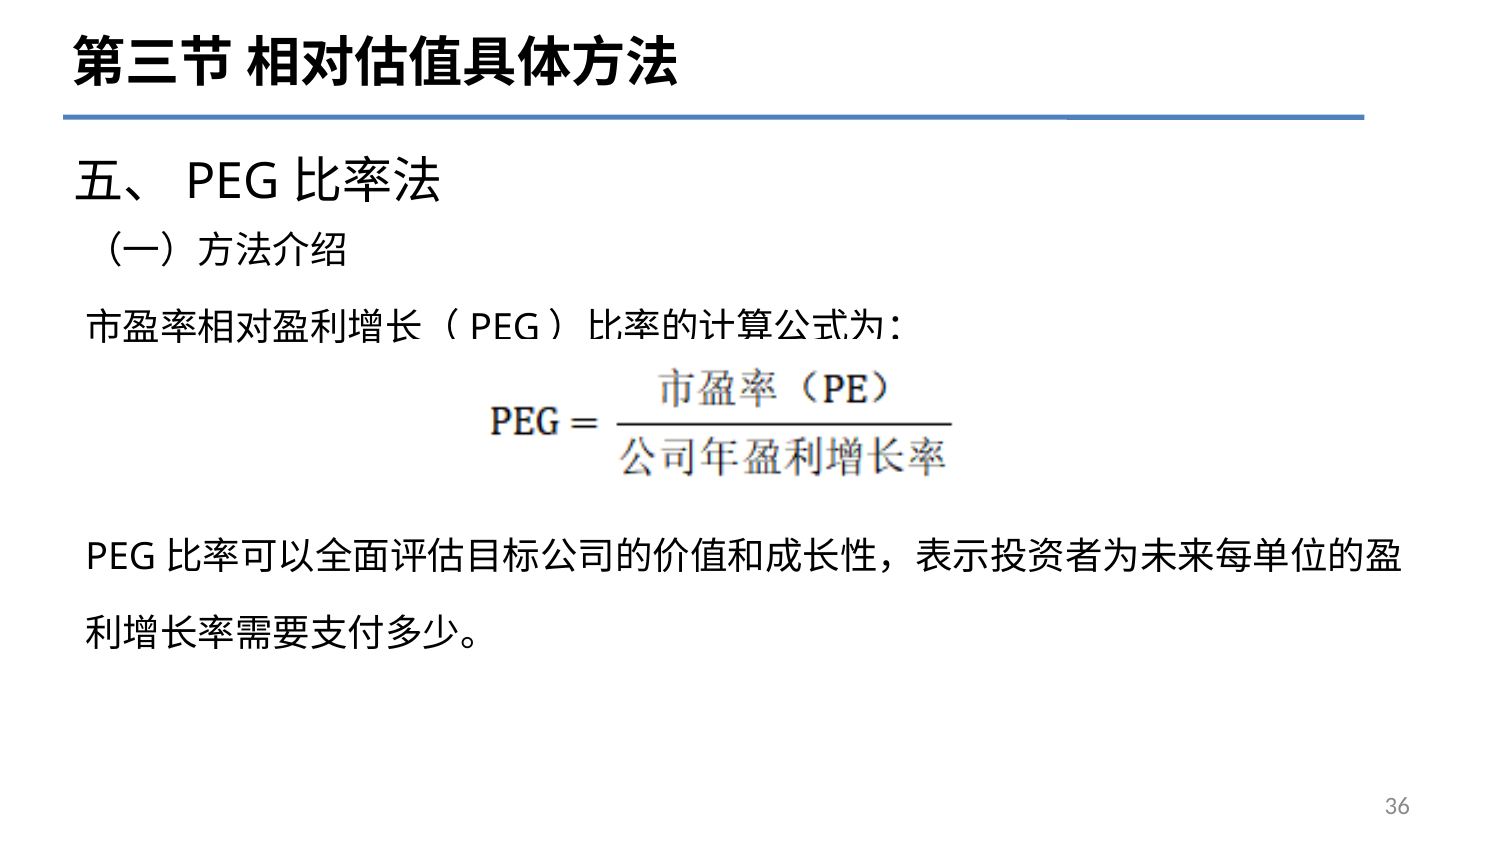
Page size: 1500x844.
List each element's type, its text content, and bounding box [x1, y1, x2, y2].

title 五、PEG比率法 [58, 93, 1409, 235]
slide_number 36 [1074, 782, 1425, 827]
picture [409, 339, 998, 505]
text_box 第三节 相对估值具体方法 [56, 11, 1407, 107]
list （一）方法介绍 市盈率相对盈利增长（PEG）比率的计算公式为： PEG比率可以全面评估目标公司的价值和成长性，表示投资者为未来每单位的盈利增长率需要支付多少。 [70, 187, 1421, 745]
